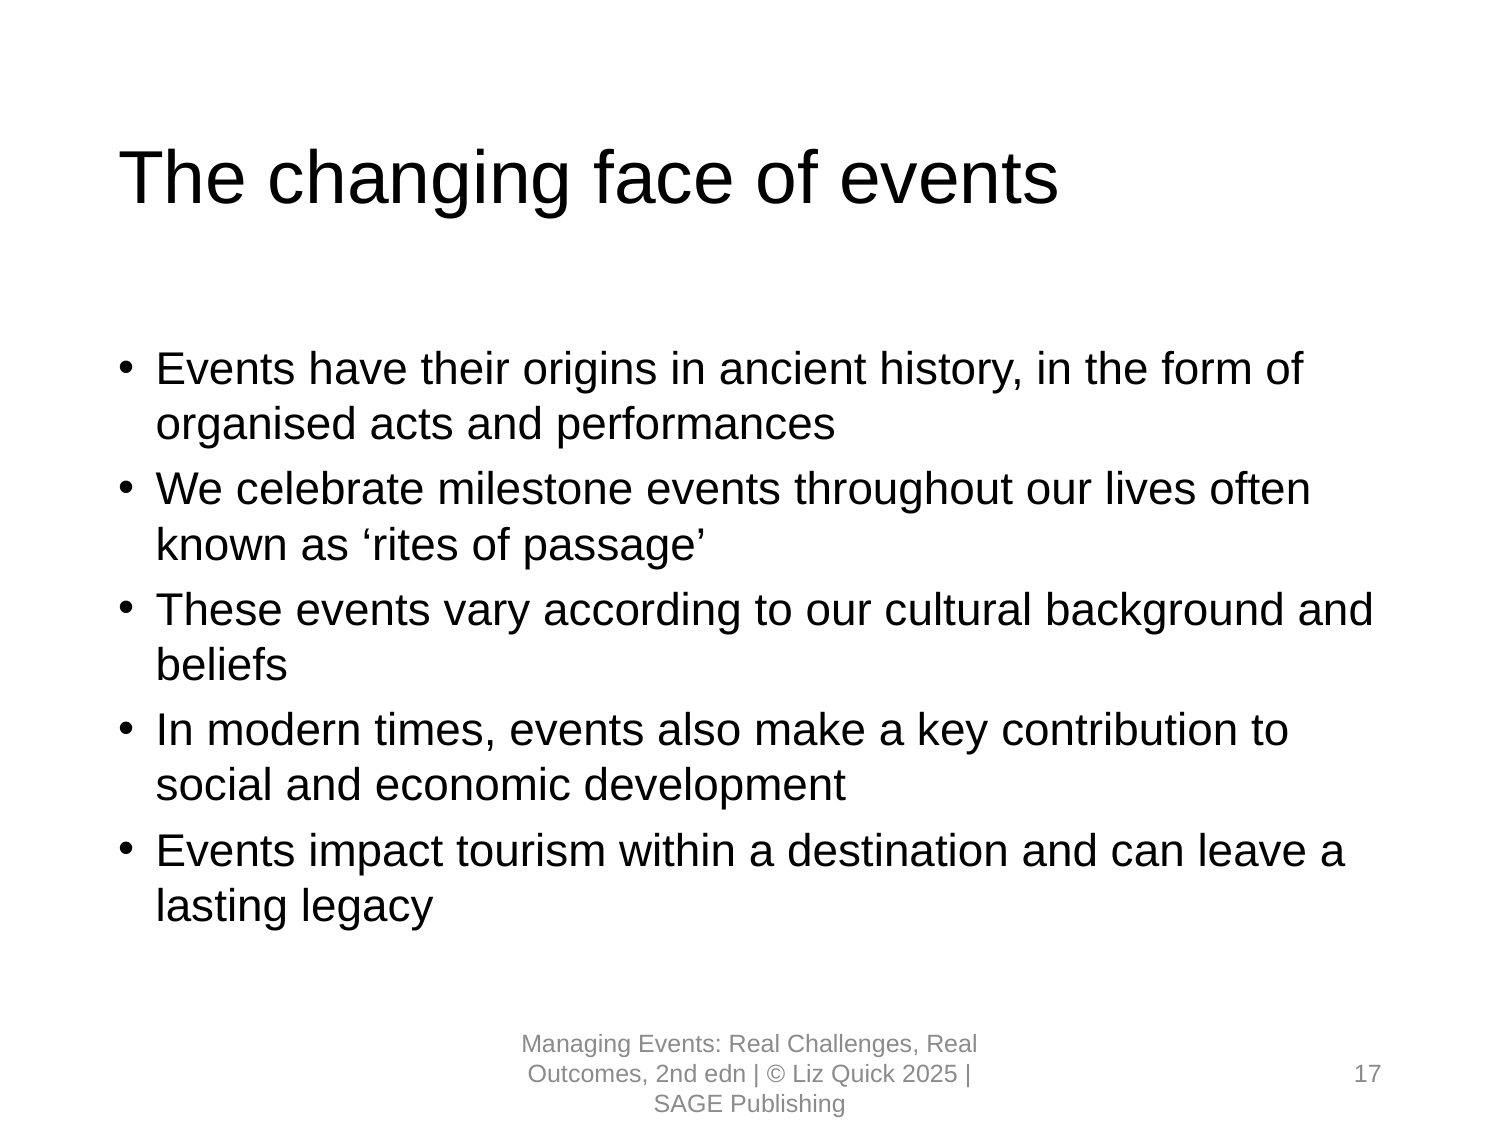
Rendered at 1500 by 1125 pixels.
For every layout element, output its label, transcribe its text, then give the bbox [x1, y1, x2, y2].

list Events have their origins in ancient history, in the form of organised acts and performances We celebrate milestone events throughout our lives often known as ‘rites of passage’ These events vary according to our cultural background and beliefs In modern times, events also make a key contribution to social and economic development Events impact tourism within a destination and can leave a lasting legacy [103, 331, 1397, 1013]
slide_number 17 [1059, 1042, 1397, 1103]
footer Managing Events: Real Challenges, Real Outcomes, 2nd edn | © Liz Quick 2025 | SAGE Publishing [496, 1042, 1004, 1103]
title The changing face of events [103, 70, 1397, 288]
